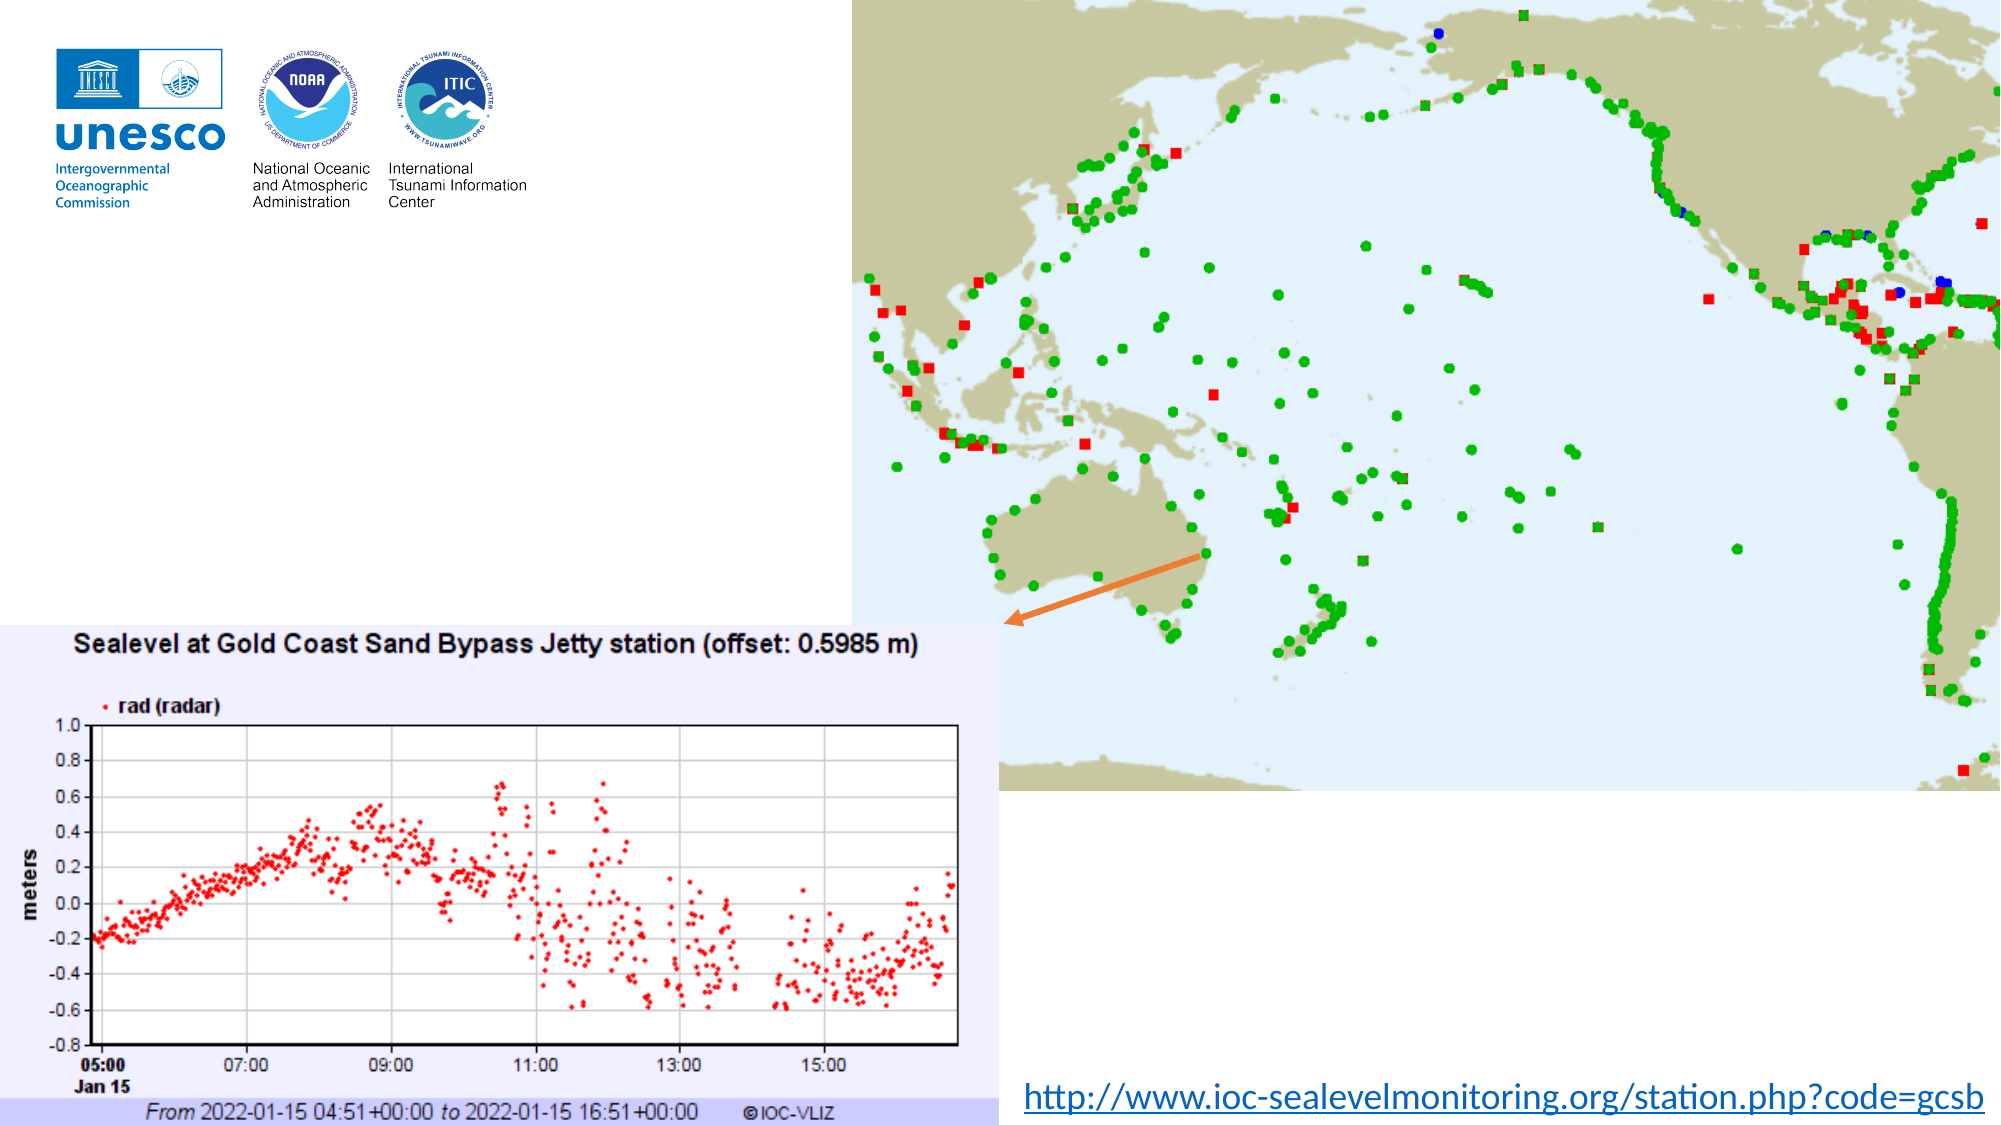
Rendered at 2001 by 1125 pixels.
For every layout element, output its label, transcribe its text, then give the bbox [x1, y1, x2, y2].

picture [43, 35, 527, 221]
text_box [1003, 555, 1200, 624]
picture [0, 0, 2000, 1125]
text_box http://www.ioc-sealevelmonitoring.org/station.php?code=gcsb [999, 1064, 2000, 1125]
